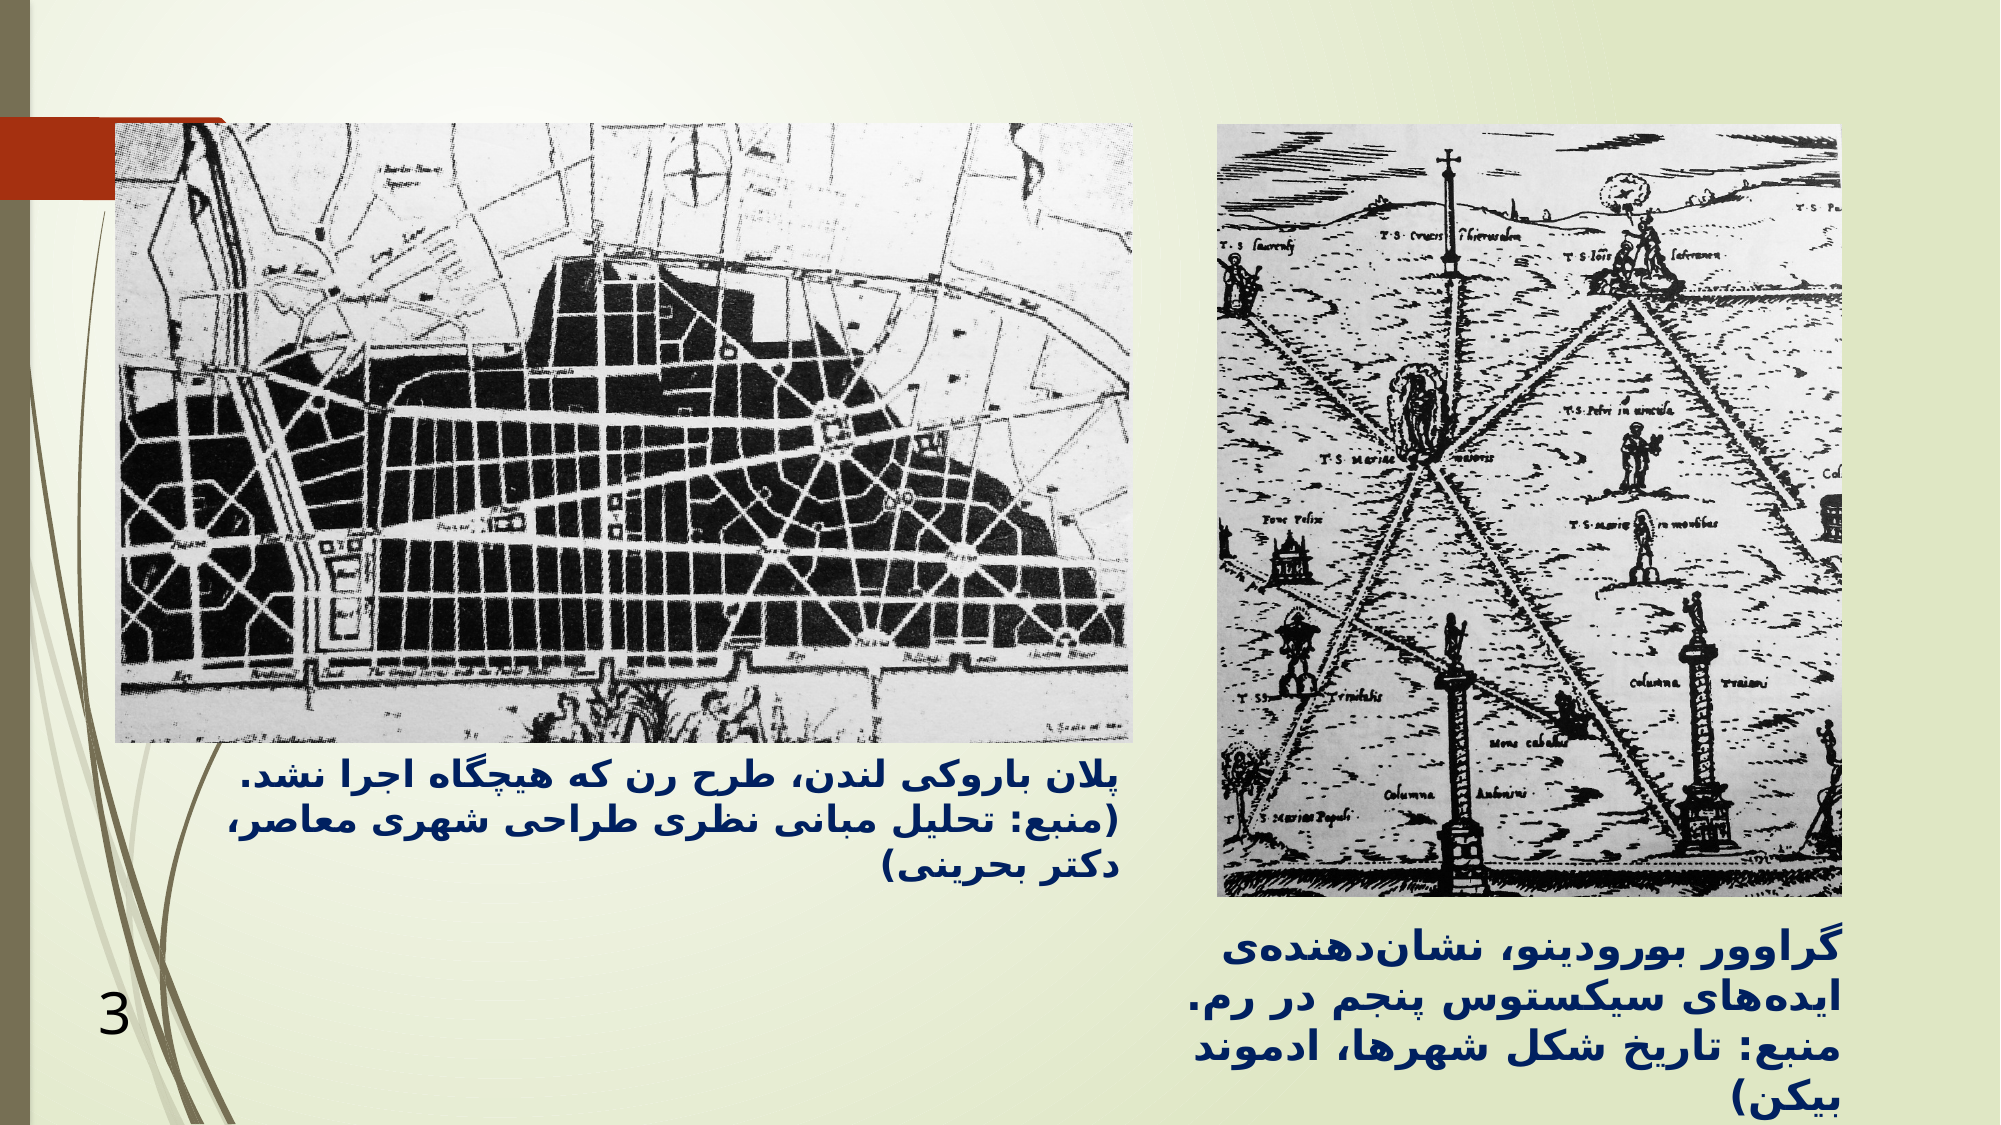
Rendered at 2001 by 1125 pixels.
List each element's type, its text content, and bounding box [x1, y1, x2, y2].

picture [115, 123, 1134, 744]
text_box گراوور بورودینو، نشان‌دهنده‌ی ایده‌های سیکستوس پنجم در رم. منبع: تاریخ شکل شهرها، ادموند بیکن) [1054, 911, 1858, 1125]
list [1217, 123, 1842, 897]
text_box 3 [84, 968, 148, 1054]
text_box پلان باروکی لندن، طرح رن که هیچگاه اجرا نشد. (منبع: تحلیل مبانی نظری طراحی شهری معاصر، دکتر بحرینی) [124, 747, 1136, 893]
